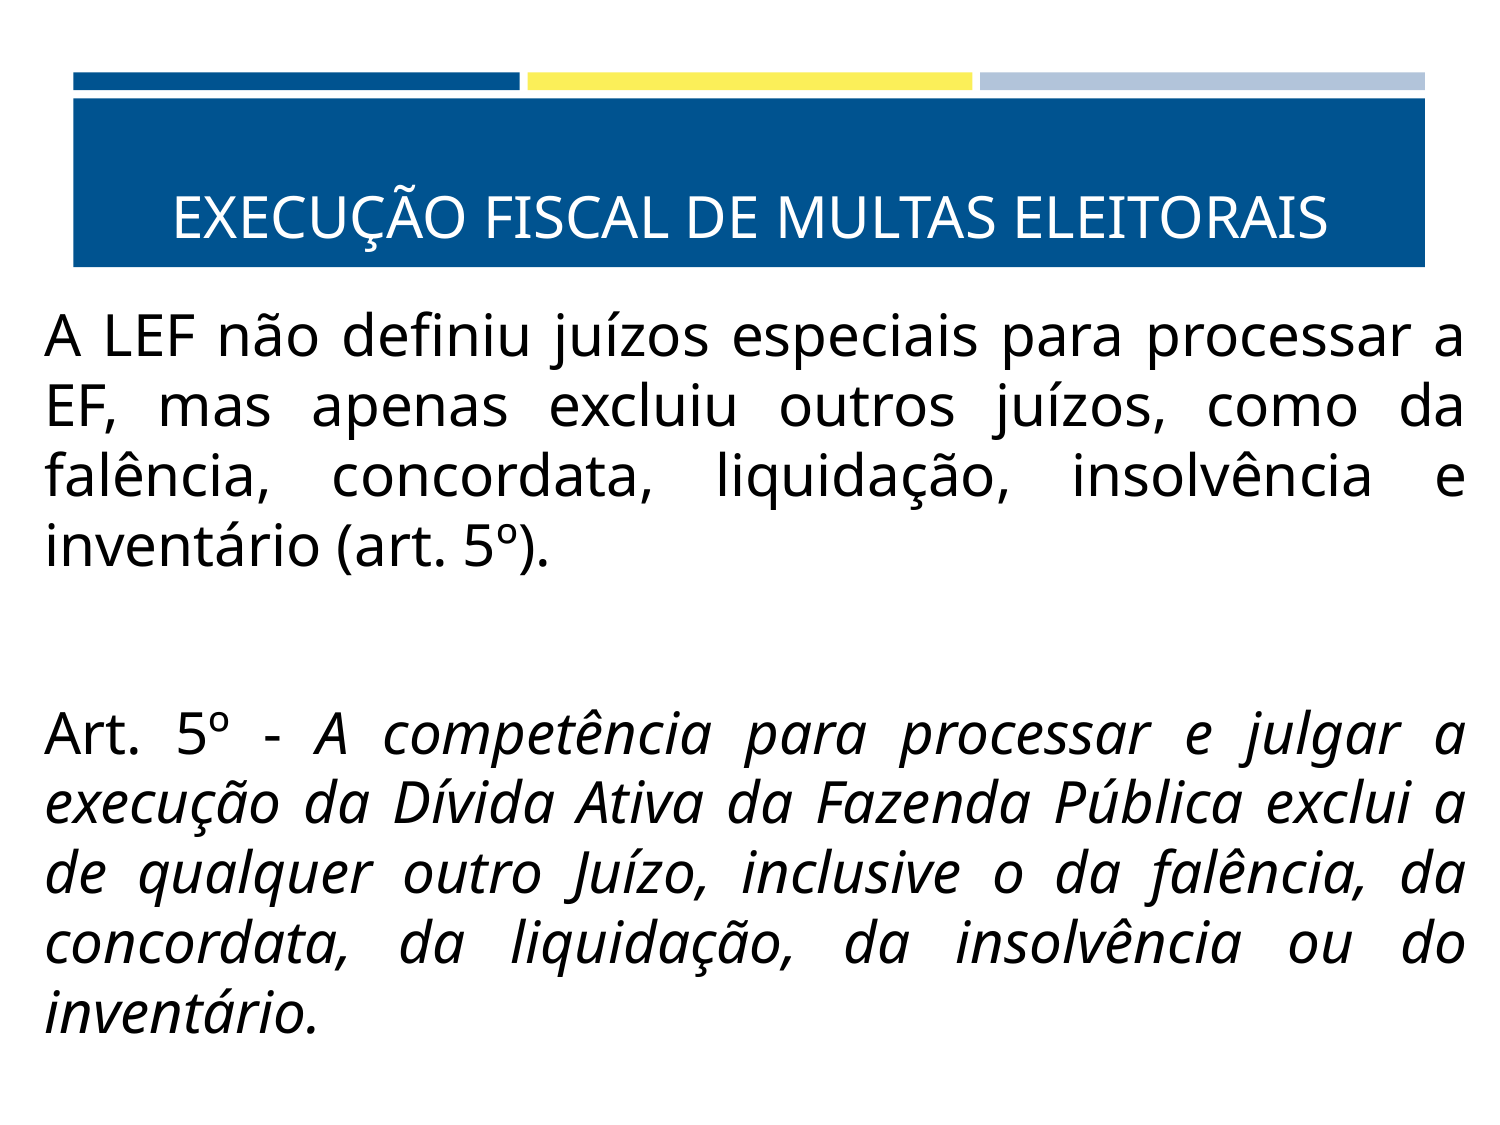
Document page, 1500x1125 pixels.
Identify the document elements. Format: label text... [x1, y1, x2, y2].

list A LEF não definiu juízos especiais para processar a EF, mas apenas excluiu outros juízos, como da falência, concordata, liquidação, insolvência e inventário (art. 5º). Art. 5º - A competência para processar e julgar a execução da Dívida Ativa da Fazenda Pública exclui a de qualquer outro Juízo, inclusive o da falência, da concordata, da liquidação, da insolvência ou do inventário. [29, 290, 1483, 1094]
title EXECUÇÃO FISCAL DE MULTAS ELEITORAIS [95, 112, 1406, 259]
